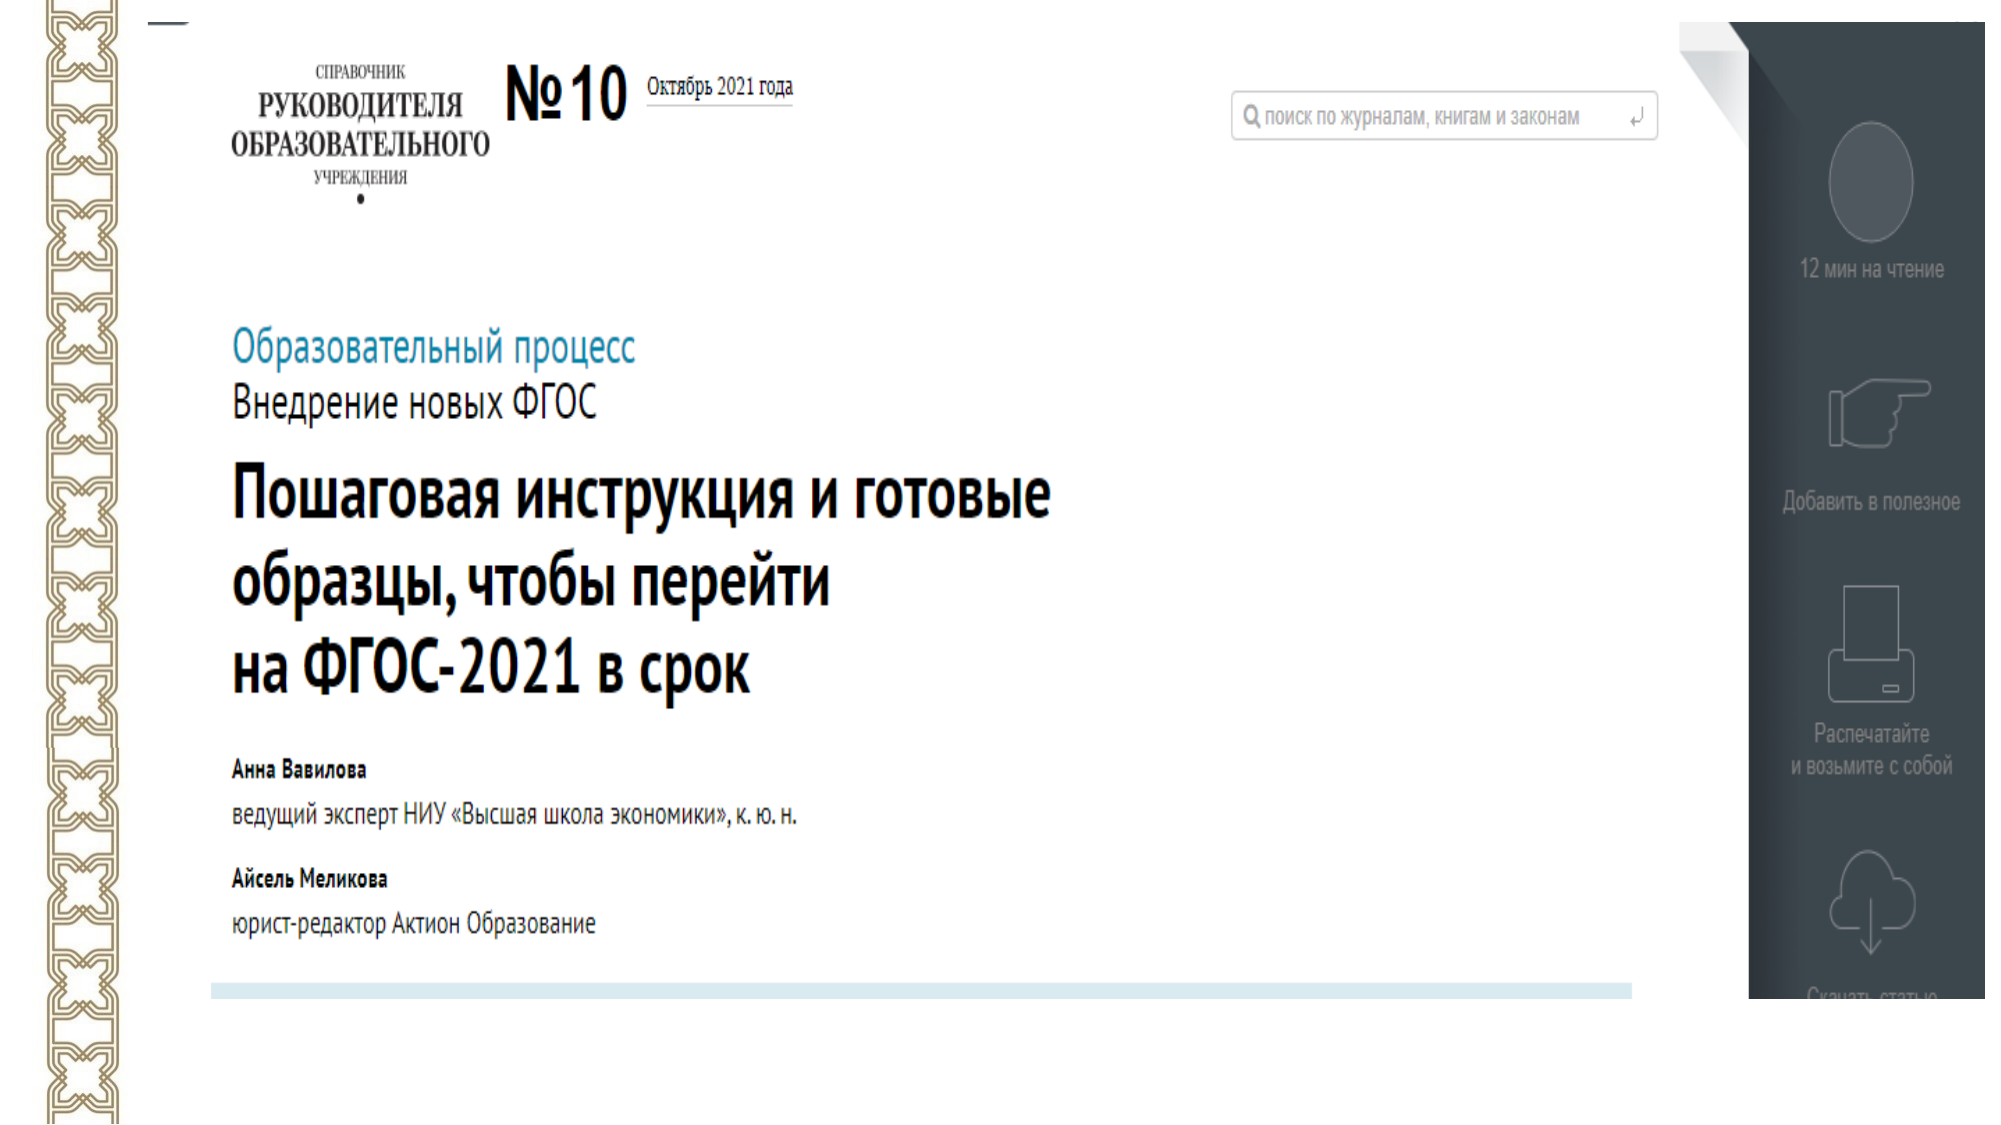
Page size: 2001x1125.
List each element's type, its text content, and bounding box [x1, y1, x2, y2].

picture [0, 0, 2001, 1125]
slide_number 23 [1533, 2, 2000, 63]
